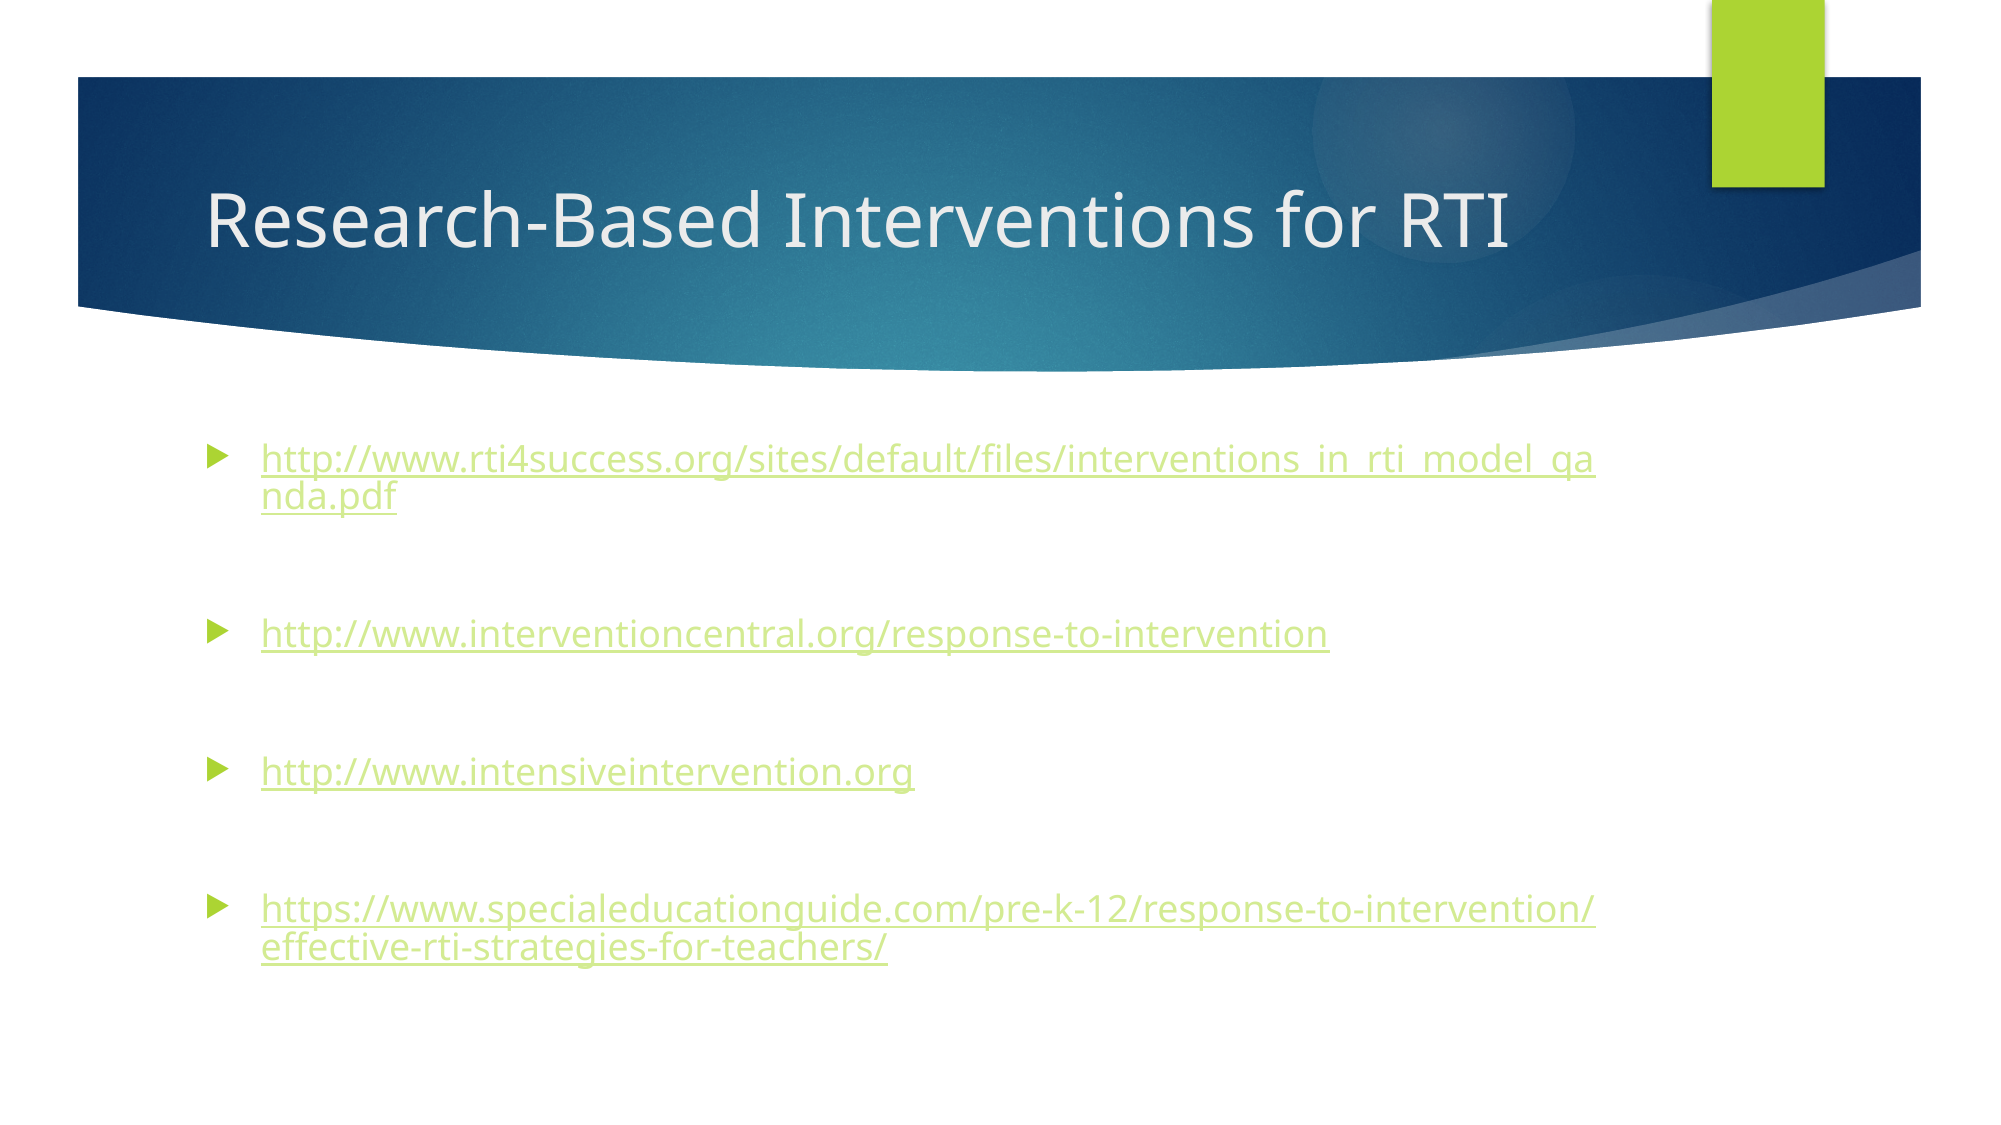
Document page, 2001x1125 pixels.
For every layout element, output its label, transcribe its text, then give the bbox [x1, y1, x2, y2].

list http://www.rti4success.org/sites/default/files/interventions_in_rti_model_qanda.pdf http://www.interventioncentral.org/response-to-intervention http://www.intensiveintervention.org https://www.specialeducationguide.com/pre-k-12/response-to-intervention/effective-rti-strategies-for-teachers/ [189, 427, 1627, 988]
title Research-Based Interventions for RTI [189, 159, 1627, 276]
